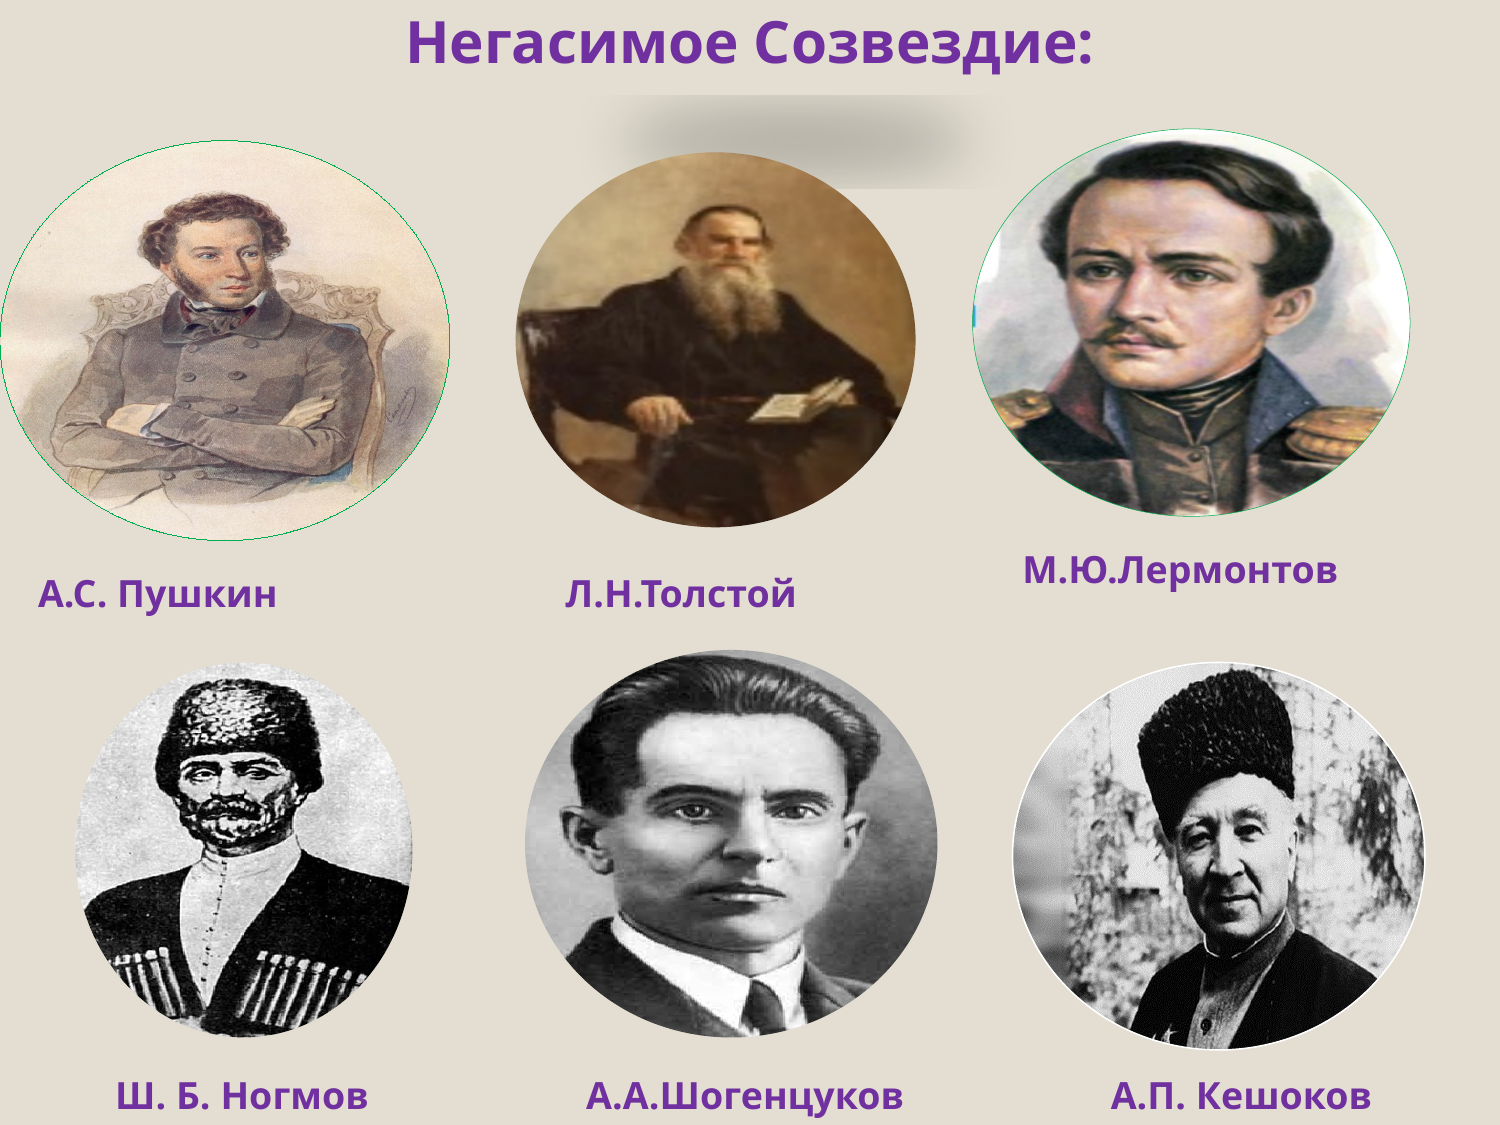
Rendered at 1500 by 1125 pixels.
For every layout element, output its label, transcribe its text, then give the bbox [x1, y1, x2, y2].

title Негасимое Созвездие: [75, 0, 1425, 153]
picture [1012, 662, 1426, 1051]
picture [972, 128, 1411, 517]
text_box Л.Н.Толстой [550, 562, 912, 623]
text_box А.А.Шогенцуков [571, 1064, 920, 1125]
picture [74, 662, 413, 1038]
text_box А.С. Пушкин [23, 562, 422, 623]
text_box М.Ю.Лермонтов [1007, 538, 1454, 644]
picture [515, 152, 916, 528]
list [0, 140, 451, 541]
text_box А.П. Кешоков [1096, 1064, 1388, 1125]
text_box Ш. Б. Ногмов [100, 1064, 394, 1125]
picture [524, 649, 938, 1038]
